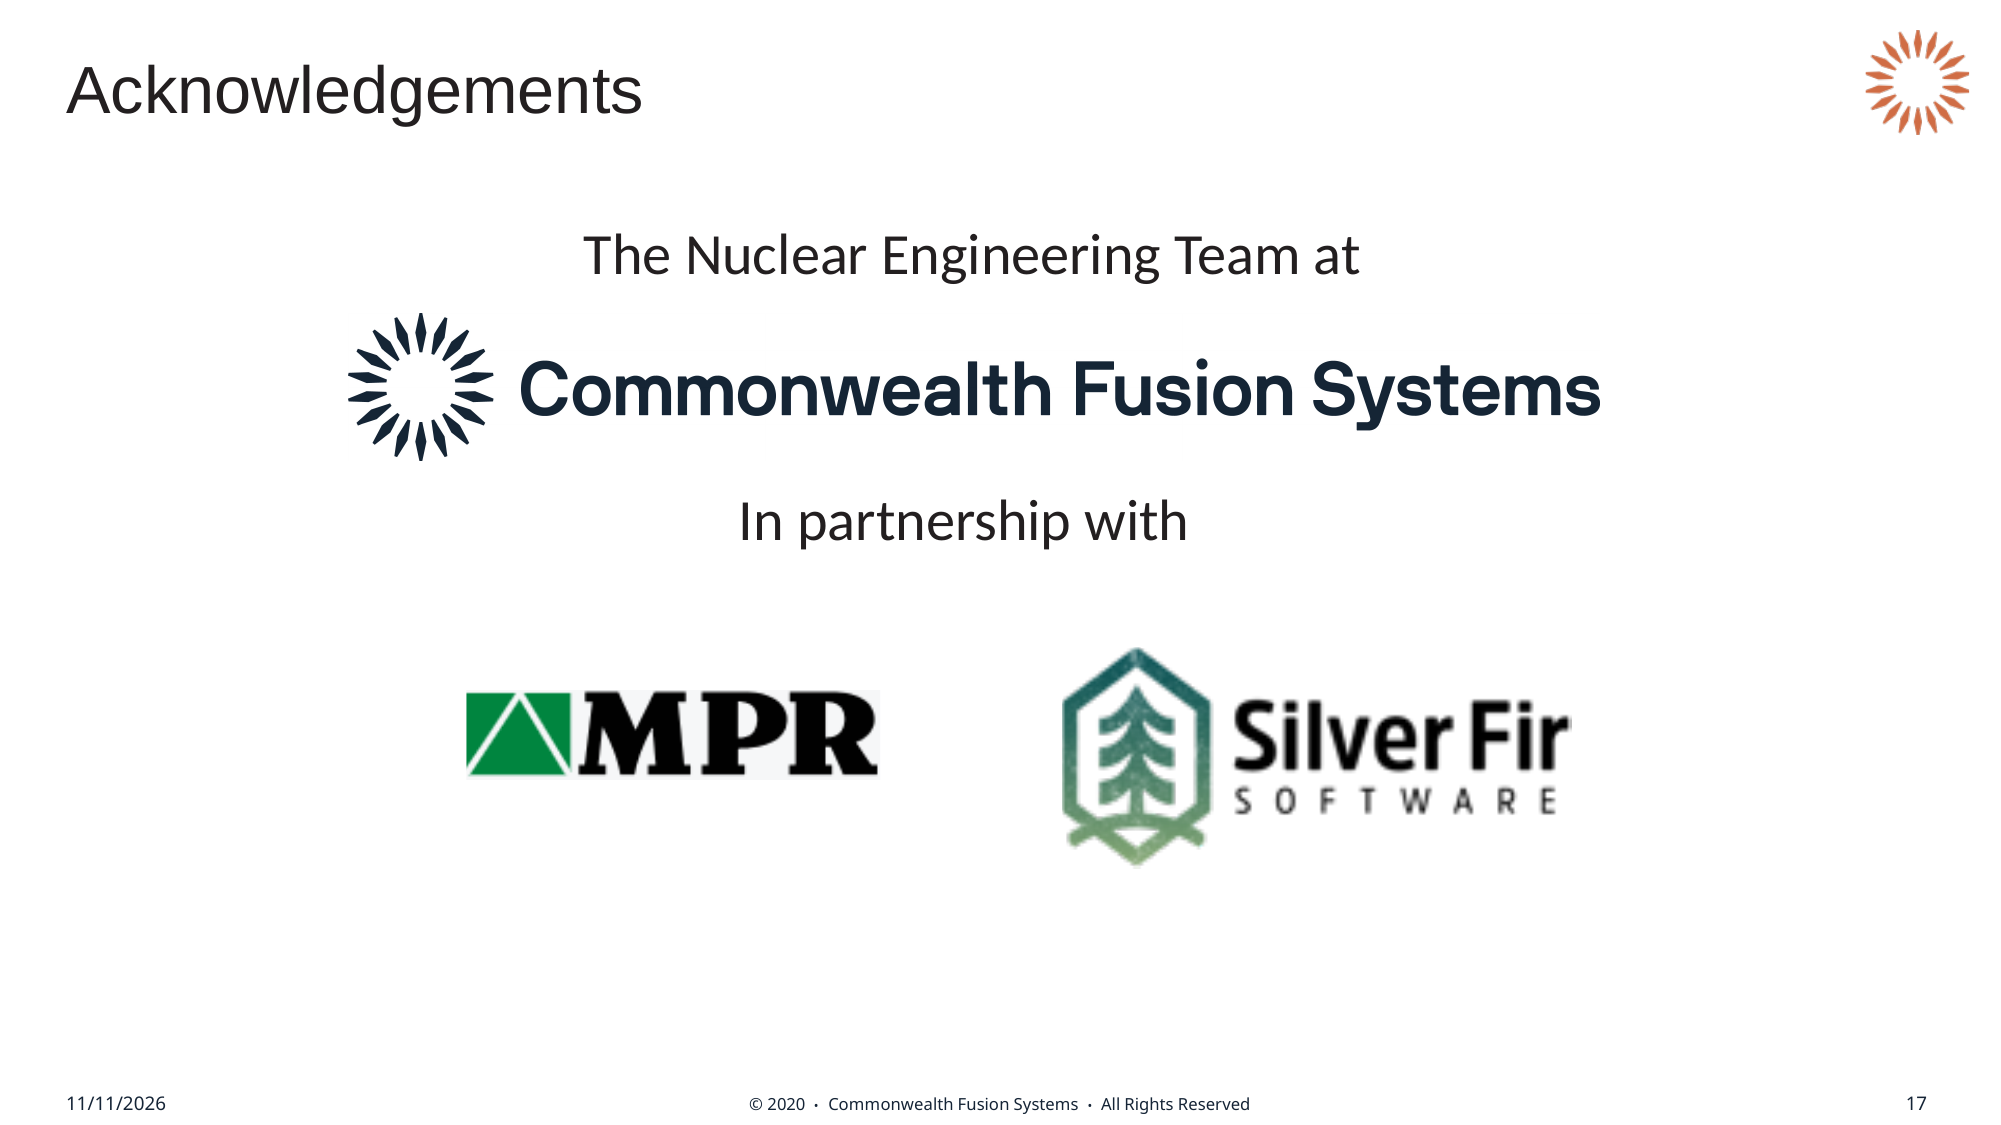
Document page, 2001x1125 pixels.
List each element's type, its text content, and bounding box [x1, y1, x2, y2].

picture [1062, 647, 1572, 869]
title Acknowledgements [51, 48, 1810, 153]
picture [466, 690, 881, 780]
picture [347, 313, 1600, 461]
list The Nuclear Engineering Team at [568, 216, 1379, 299]
text_box In partnership with [723, 483, 1224, 566]
